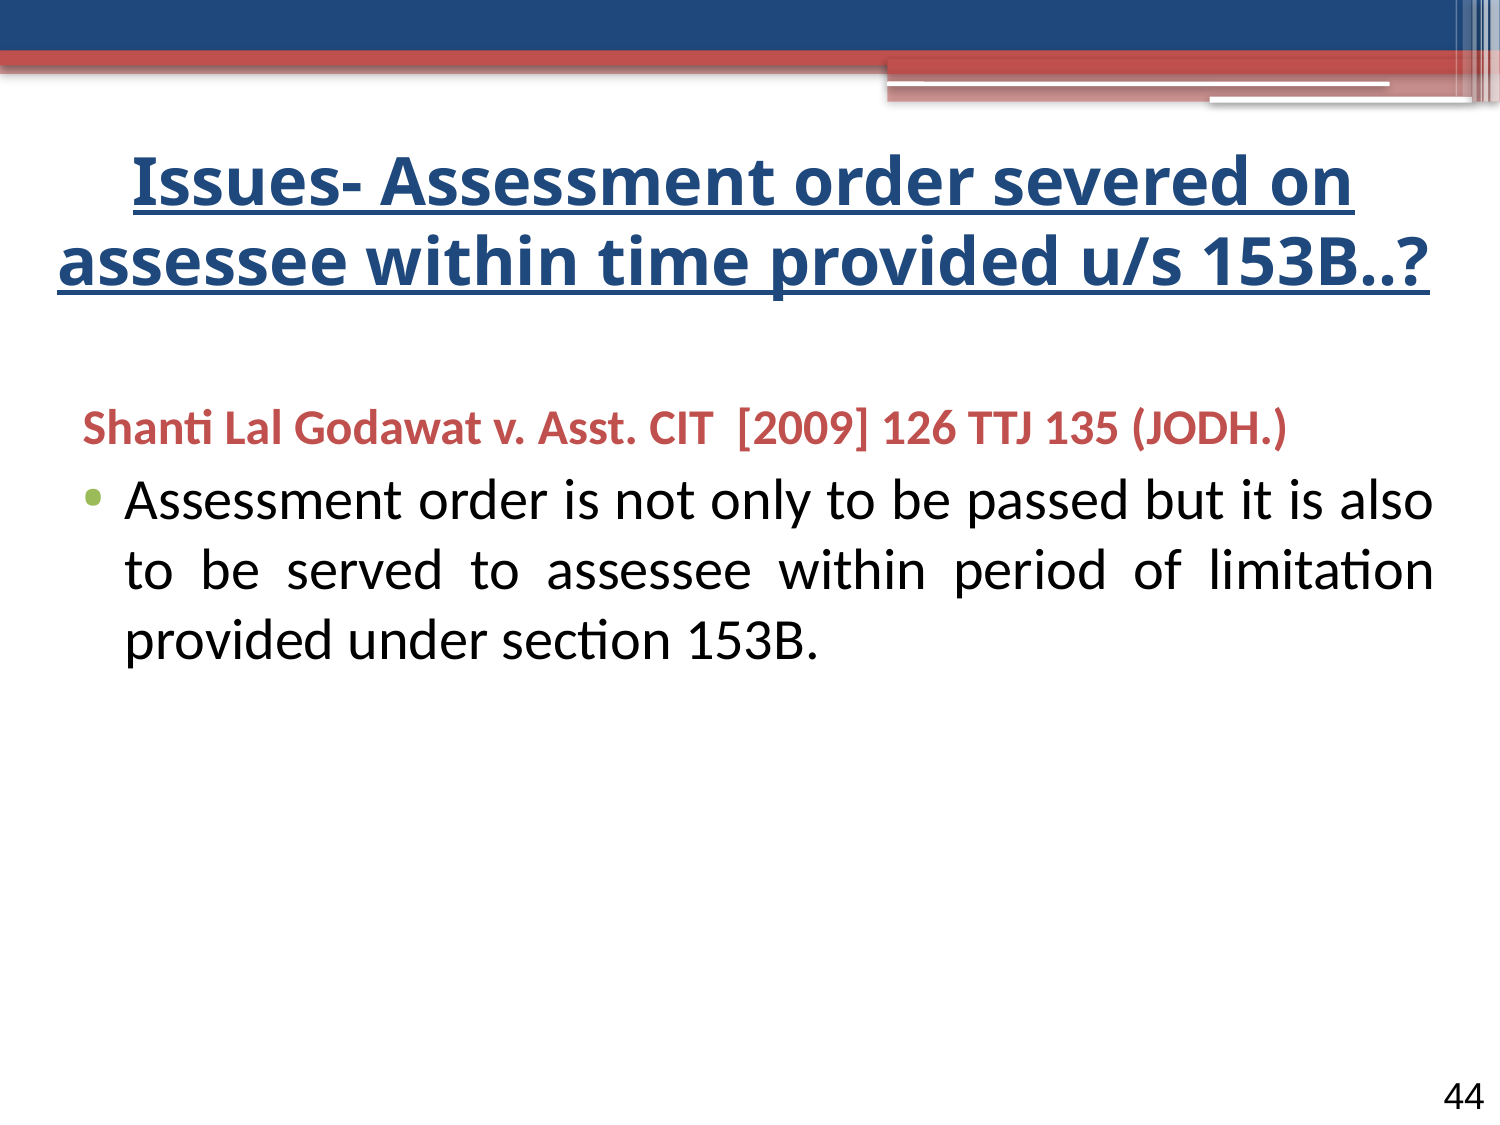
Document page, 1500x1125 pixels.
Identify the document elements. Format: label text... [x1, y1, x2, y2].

text_box Issues- Assessment order severed on assessee within time provided u/s 153B..? [37, 131, 1450, 307]
list Shanti Lal Godawat v. Asst. CIT [2009] 126 TTJ 135 (JODH.) Assessment order is not only to be passed but it is also to be served to assessee within period of limitation provided under section 153B. [50, 387, 1450, 979]
slide_number 44 [1374, 1064, 1500, 1125]
